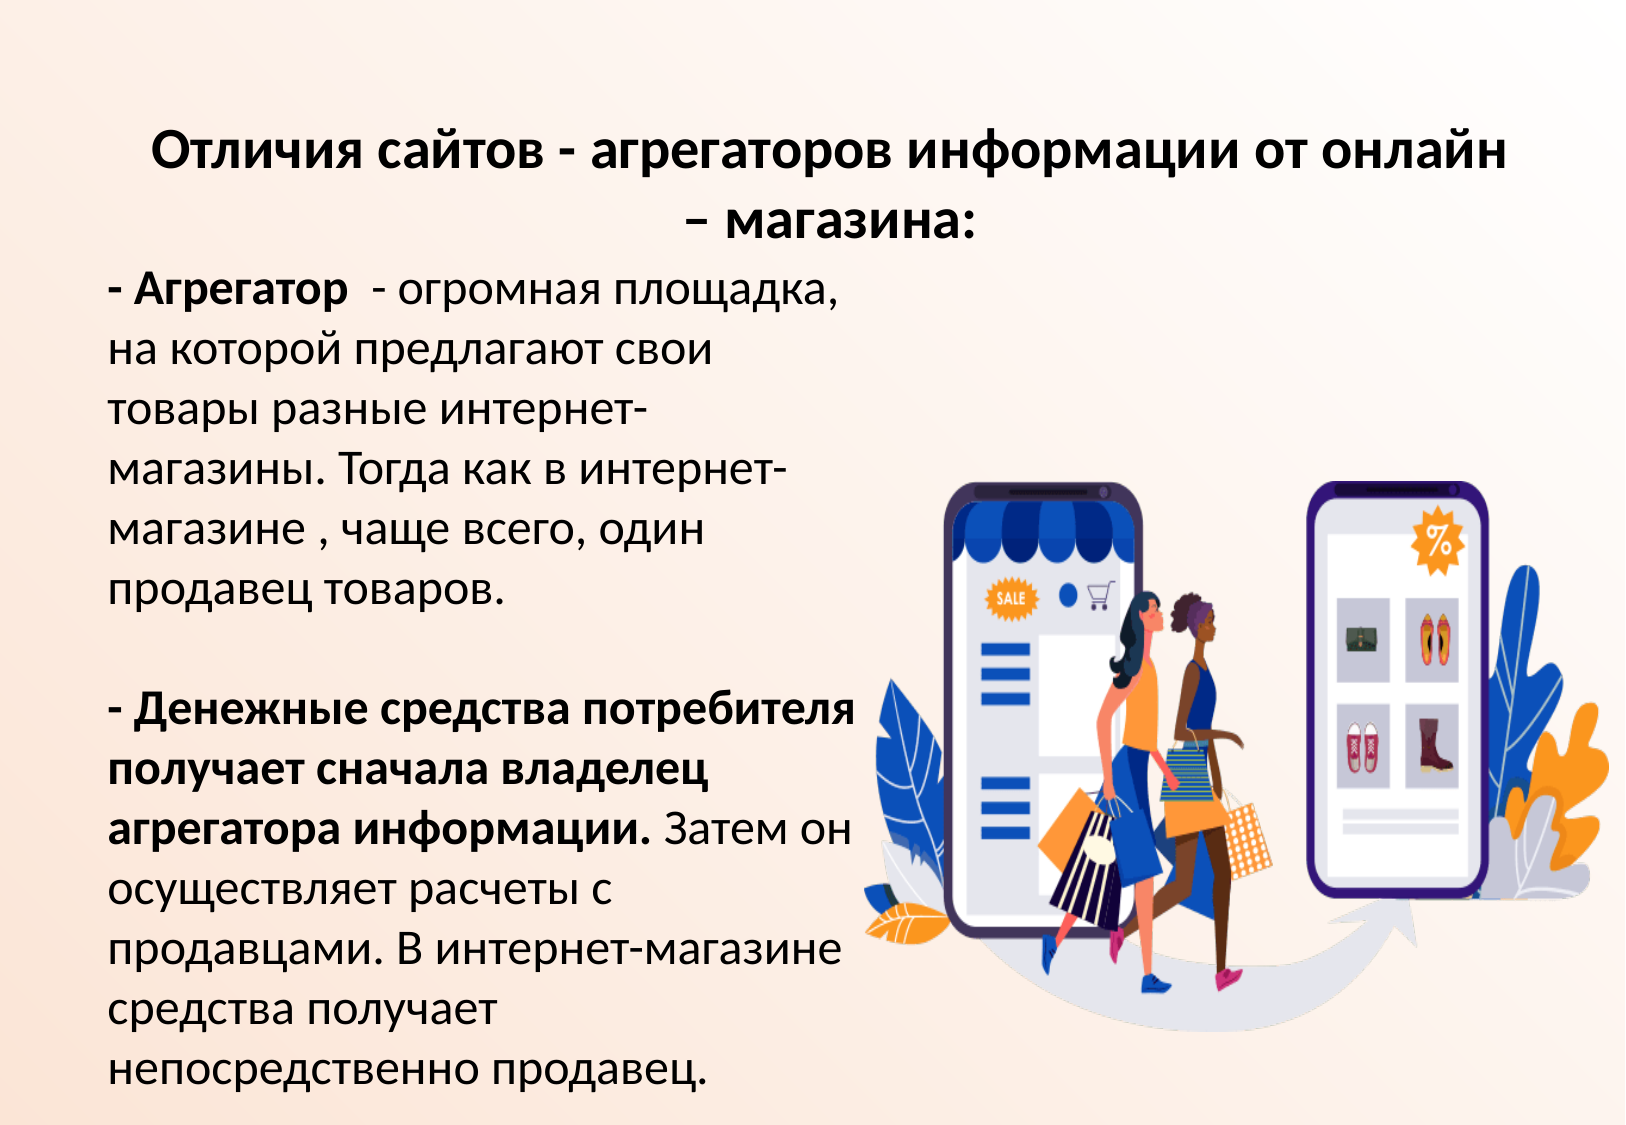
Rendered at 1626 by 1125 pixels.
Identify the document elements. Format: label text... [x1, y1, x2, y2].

picture [864, 481, 1609, 1032]
text_box Отличия сайтов - агрегаторов информации от онлайн – магазина: [128, 102, 1532, 258]
text_box - Агрегатор - огромная площадка, на которой предлагают свои товары разные интернет-магазины. Тогда как в интернет-магазине , чаще всего, один продавец товаров. - Денежные средства потребителя получает сначала владелец агрегатора информации. Затем он осуществляет расчеты с продавцами. В интернет-магазине средства получает непосредственно продавец. [92, 247, 881, 1103]
